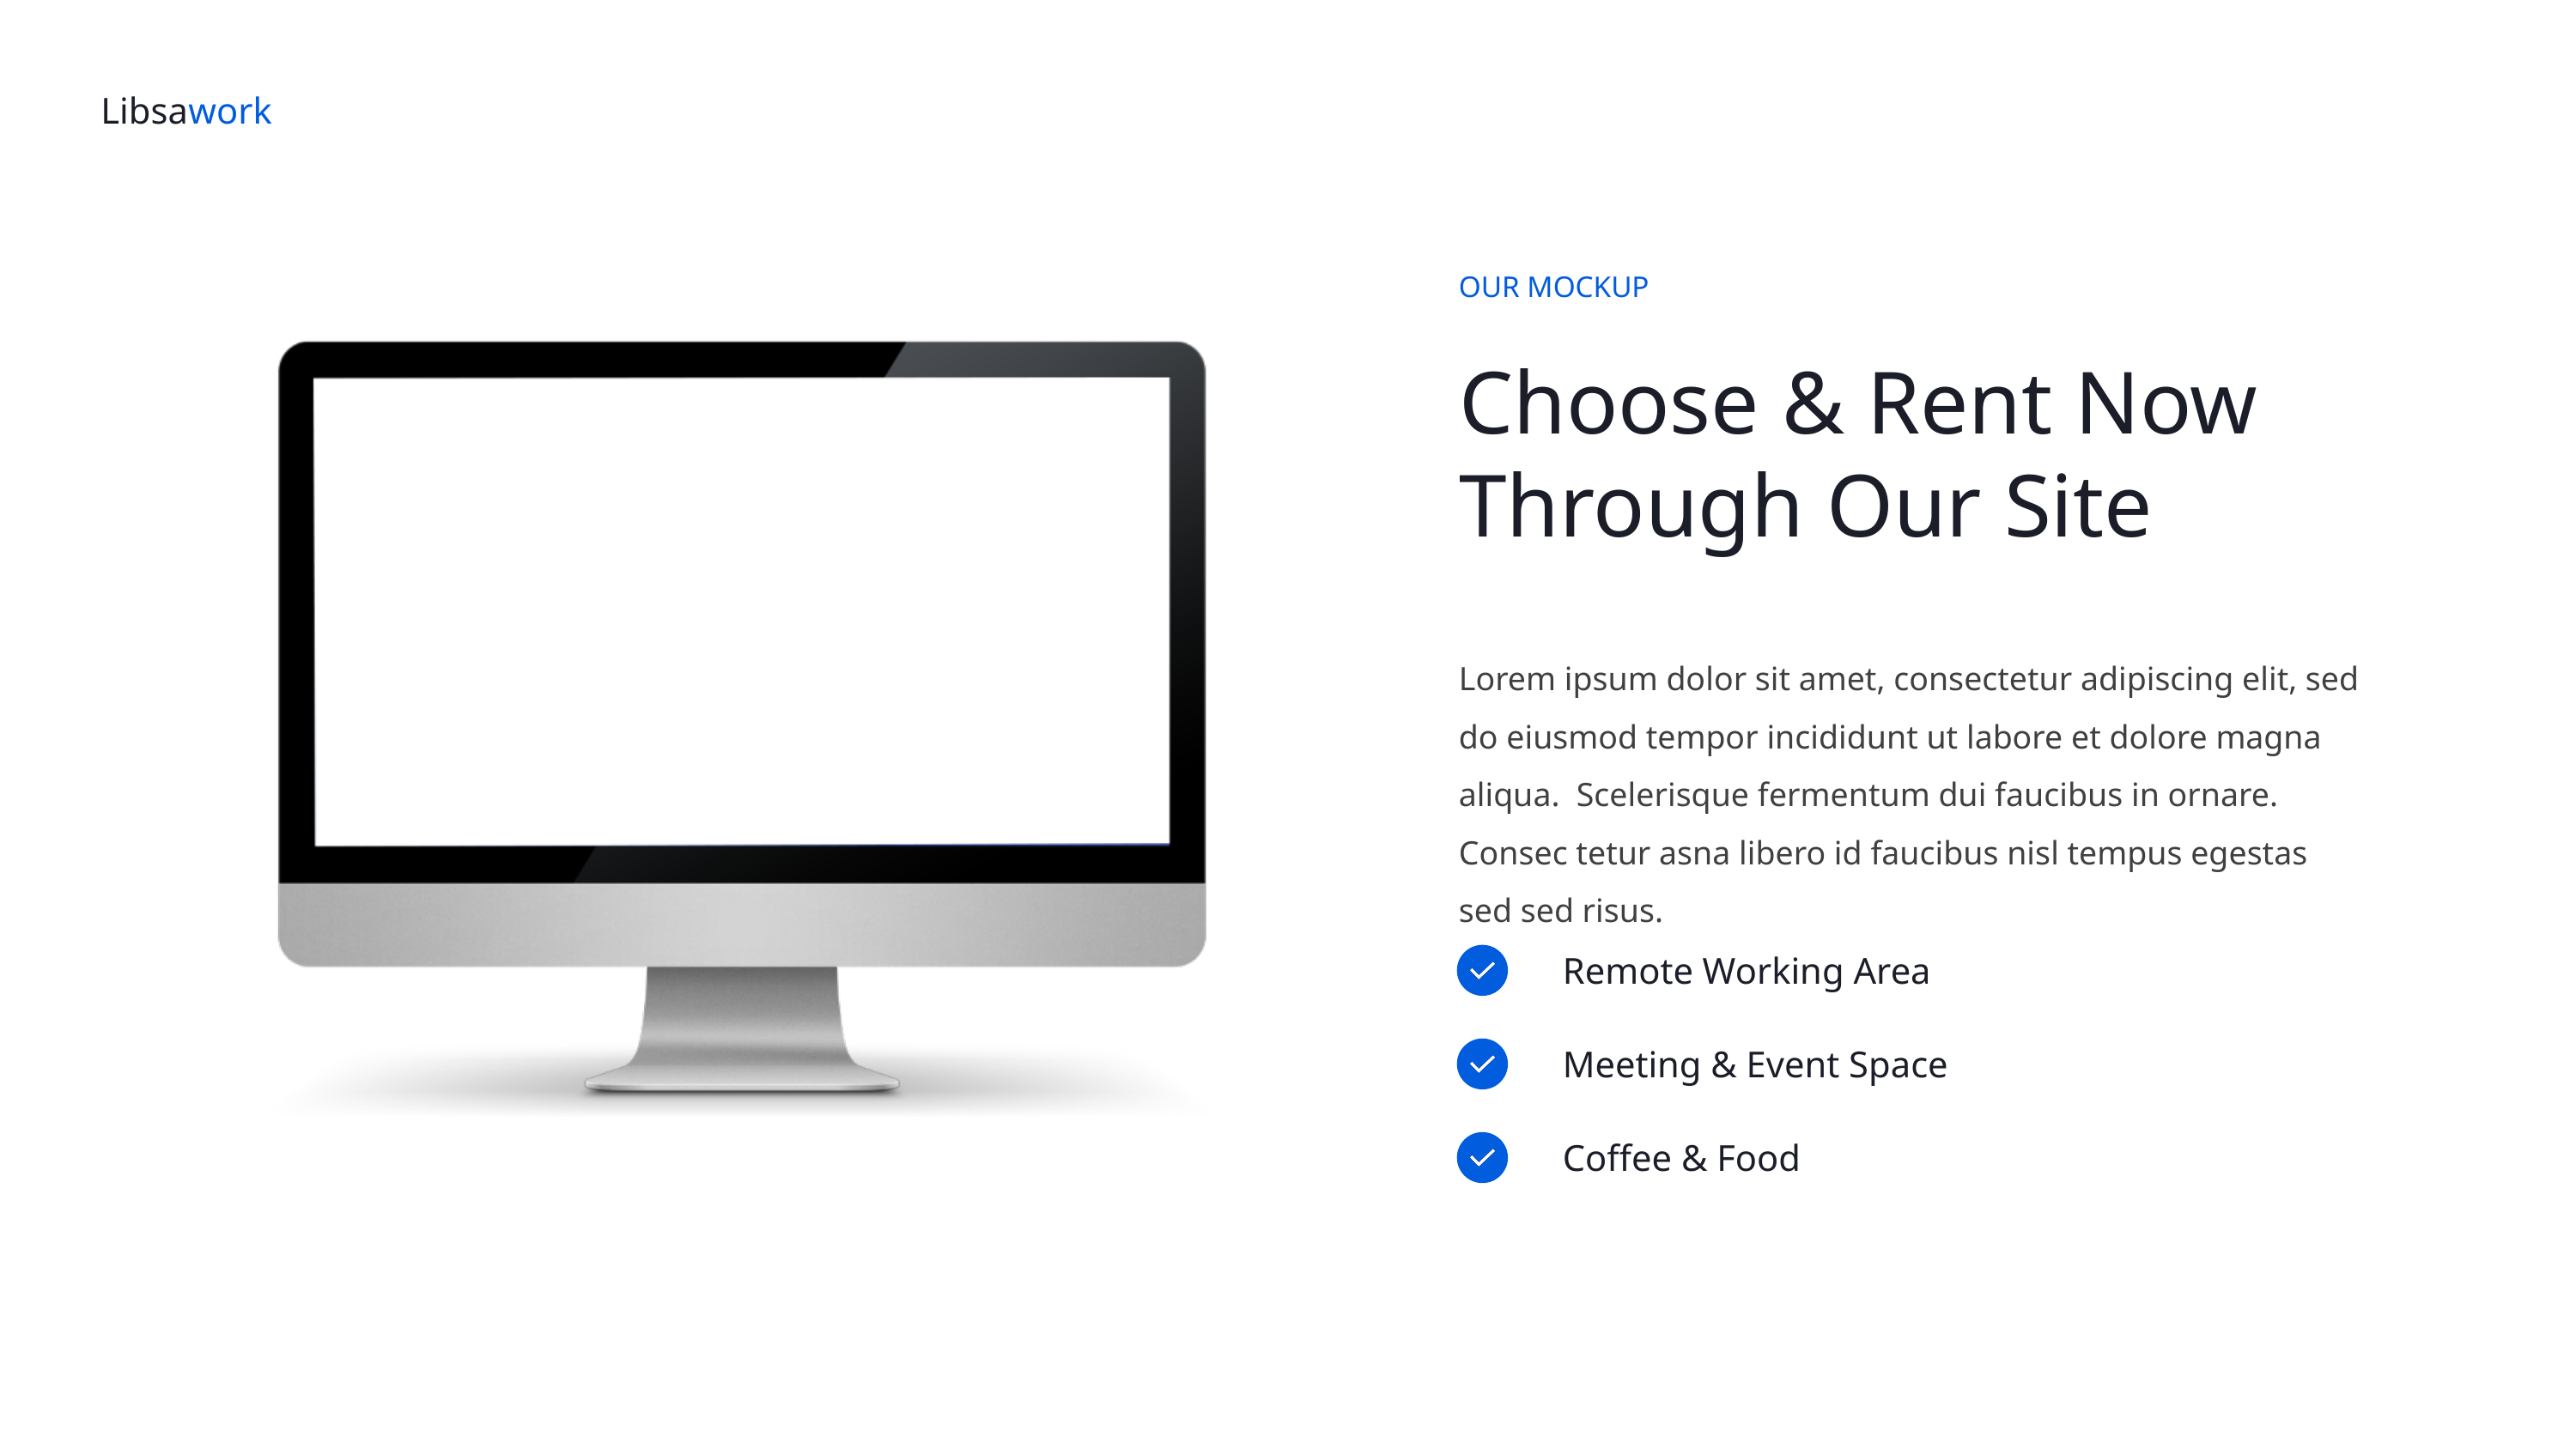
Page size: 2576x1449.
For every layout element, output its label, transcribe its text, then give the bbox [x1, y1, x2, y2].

text_box OUR MOCKUP [1446, 263, 1817, 310]
text_box Coffee & Food [1550, 1129, 1972, 1185]
text_box [1455, 1037, 1510, 1091]
text_box [1455, 1131, 1510, 1185]
text_box Choose & Rent Now Through Our Site [1446, 342, 2315, 561]
text_box Meeting & Event Space [1550, 1035, 2016, 1092]
text_box Libsawork [88, 82, 389, 138]
picture [1469, 957, 1496, 984]
picture [1469, 1051, 1496, 1077]
text_box Lorem ipsum dolor sit amet, consectetur adipiscing elit, sed do eiusmod tempor incididunt ut labore et dolore magna aliqua. Scelerisque fermentum dui faucibus in ornare. Consec tetur asna libero id faucibus nisl tempus egestas sed sed risus. [1446, 633, 2378, 936]
picture [1469, 1144, 1496, 1171]
text_box Remote Working Area [1550, 942, 2043, 998]
picture [261, 324, 1224, 1125]
text_box [1455, 943, 1510, 997]
